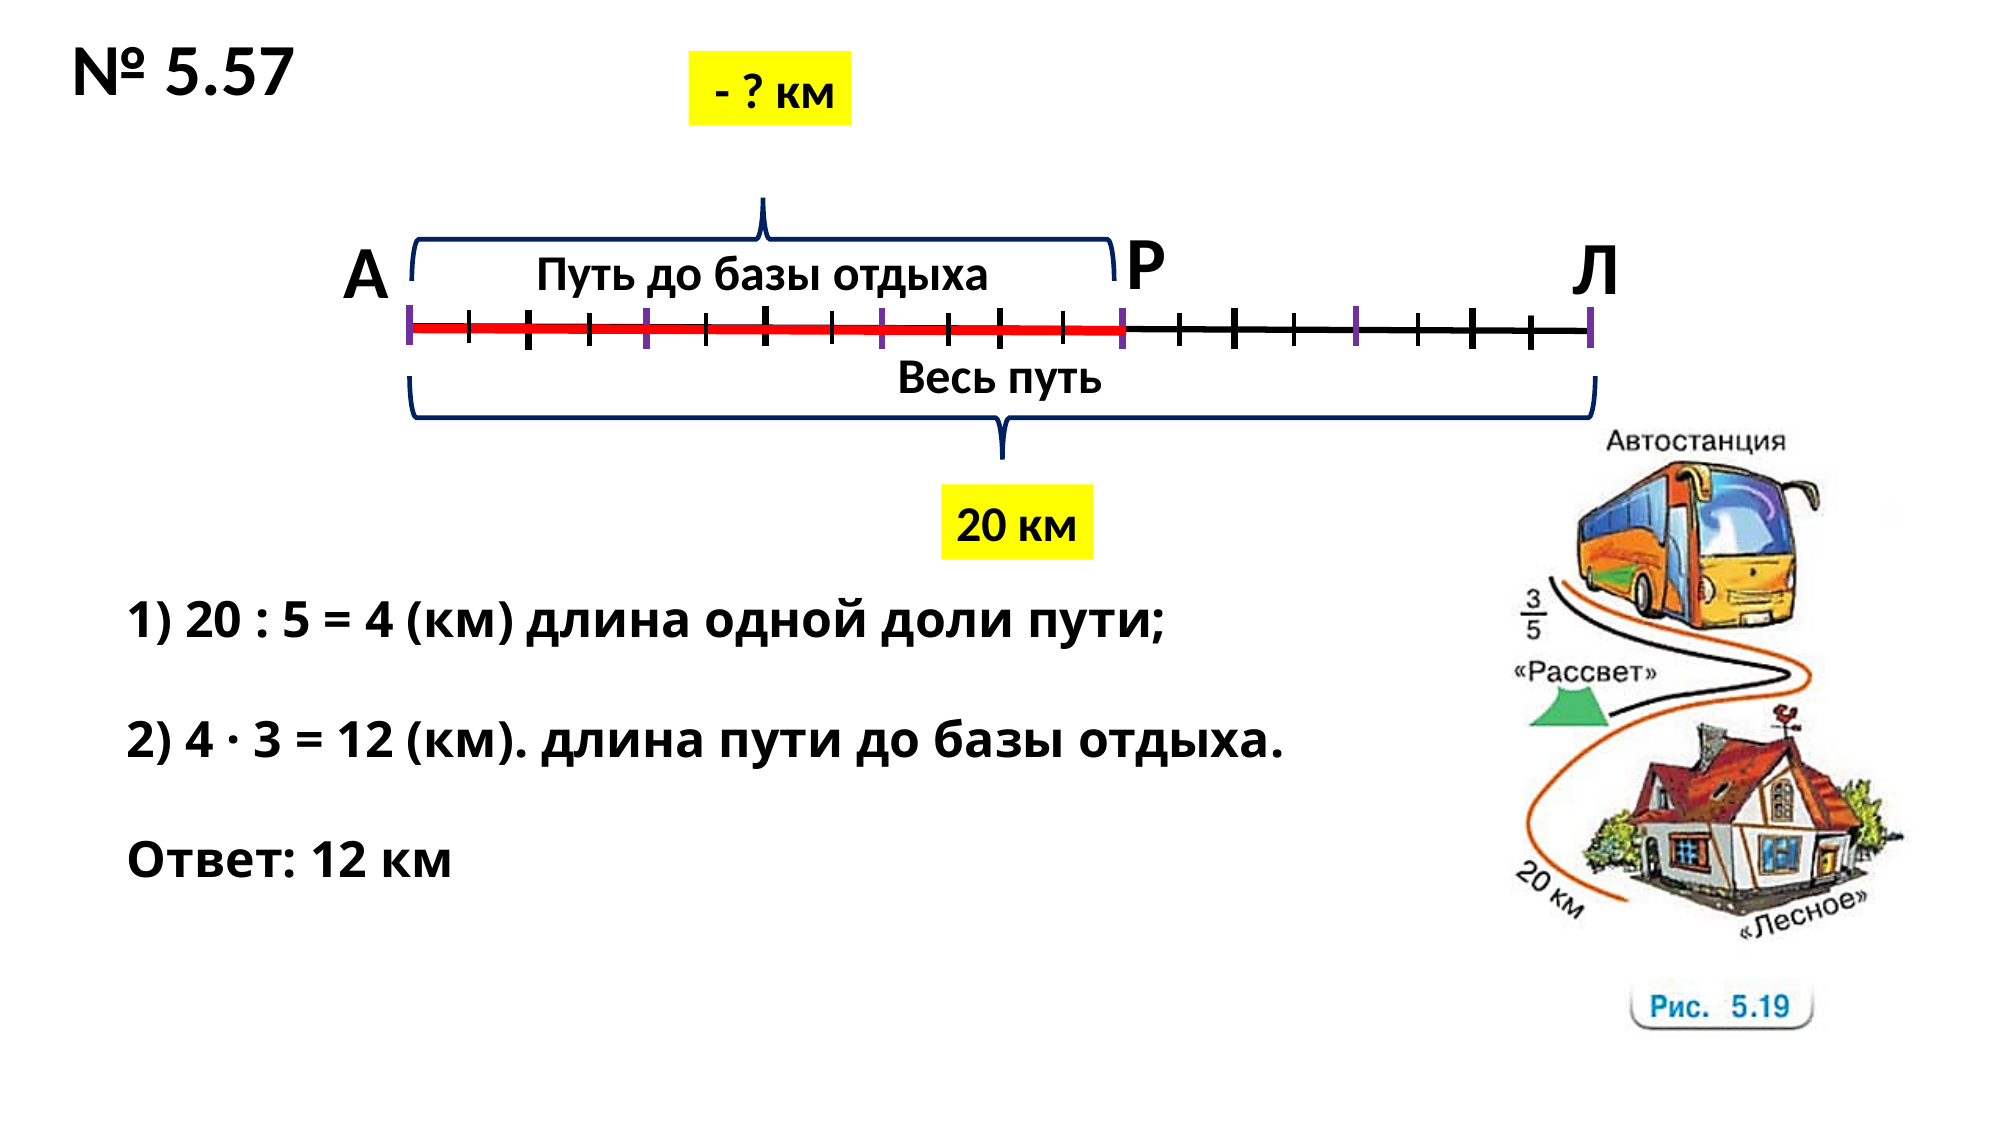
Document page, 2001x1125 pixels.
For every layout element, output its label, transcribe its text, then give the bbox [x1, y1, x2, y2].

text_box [1534, 326, 1590, 331]
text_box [1180, 326, 1234, 331]
text_box [411, 238, 521, 281]
text_box 1) 20 : 5 = 4 (км) длина одной доли пути; 2) 4 · 3 = 12 (км). длина пути до базы отдыха. Ответ: 12 км [111, 580, 1422, 895]
text_box Весь путь [882, 335, 1118, 411]
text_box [1123, 326, 1179, 331]
picture [1499, 428, 1922, 1039]
text_box А [329, 216, 405, 322]
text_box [1418, 326, 1472, 331]
text_box Л [1557, 211, 1635, 317]
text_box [1235, 326, 1293, 331]
title № 5.57 [56, 24, 408, 119]
text_box [1027, 238, 1112, 281]
text_box Путь до базы отдыха [521, 232, 1027, 308]
text_box [409, 376, 1596, 460]
picture [1528, 315, 1534, 353]
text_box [1356, 326, 1417, 331]
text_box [1473, 326, 1528, 331]
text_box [1295, 326, 1355, 331]
text_box 20 км [941, 484, 1094, 560]
text_box [759, 197, 767, 232]
text_box Р [1112, 207, 1182, 312]
